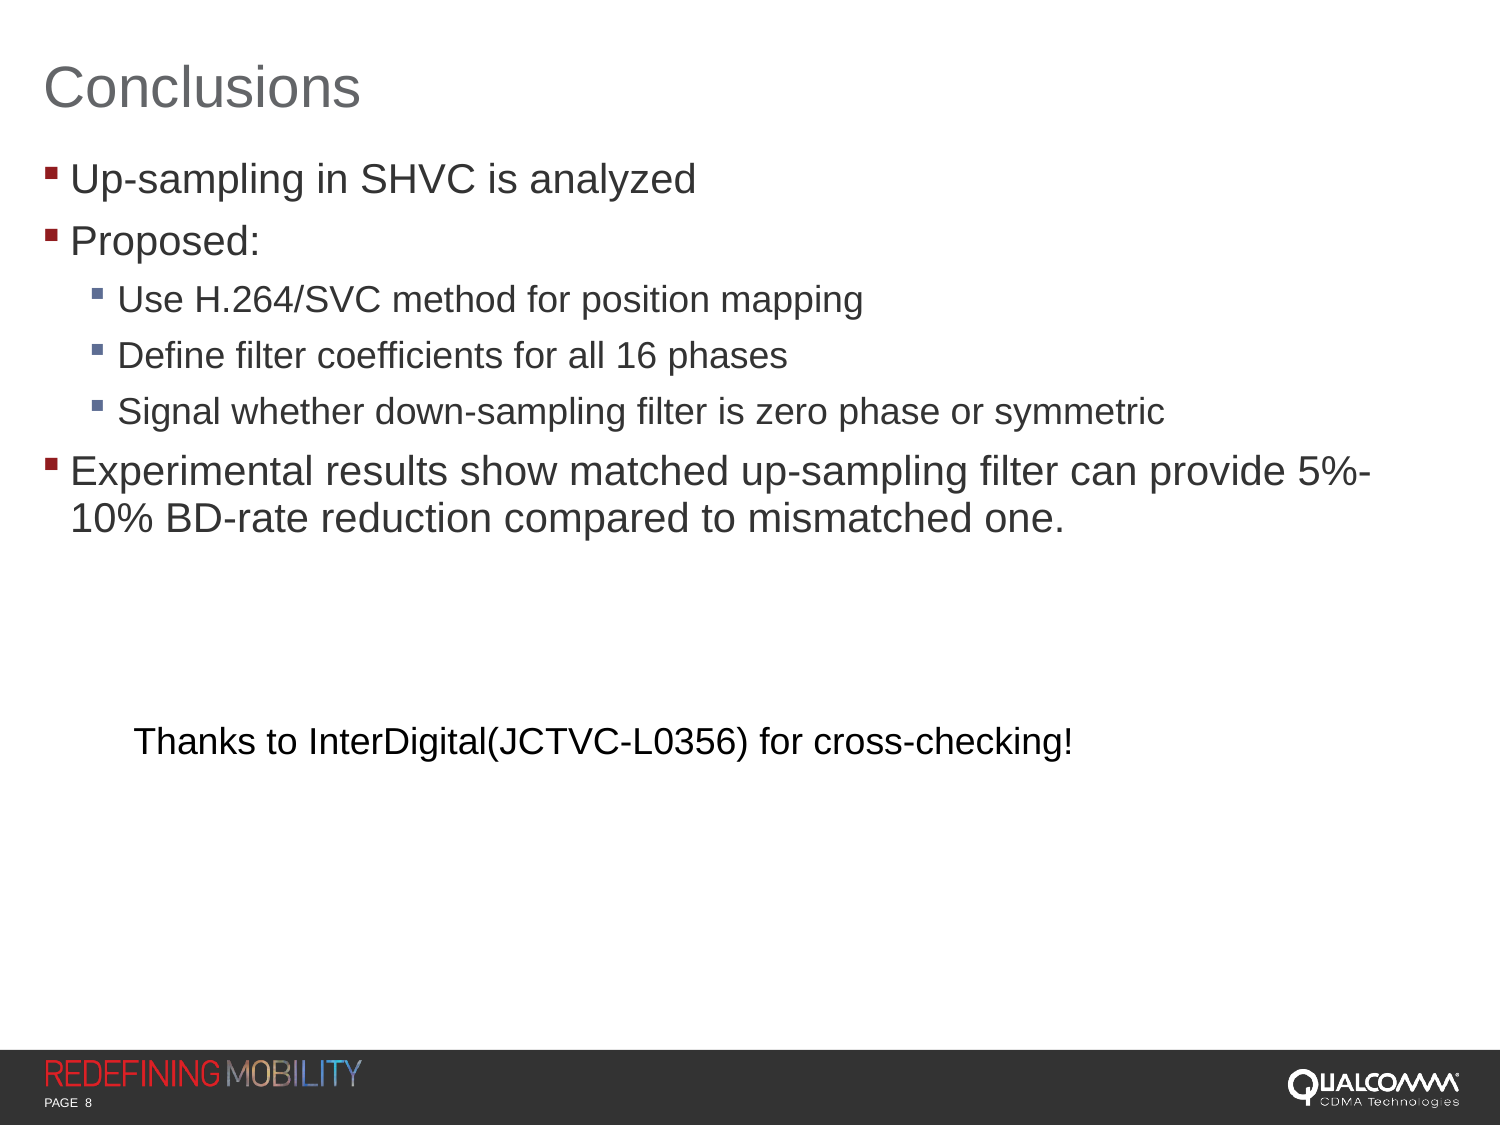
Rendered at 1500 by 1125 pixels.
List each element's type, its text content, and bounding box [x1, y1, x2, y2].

list Up-sampling in SHVC is analyzed Proposed: Use H.264/SVC method for position mapping Define filter coefficients for all 16 phases Signal whether down-sampling filter is zero phase or symmetric Experimental results show matched up-sampling filter can provide 5%-10% BD-rate reduction compared to mismatched one. [26, 148, 1457, 552]
text_box Thanks to InterDigital(JCTVC-L0356) for cross-checking! [118, 709, 1138, 770]
picture [30, 1048, 372, 1099]
title Conclusions [28, 44, 1462, 138]
picture [1278, 1058, 1478, 1114]
